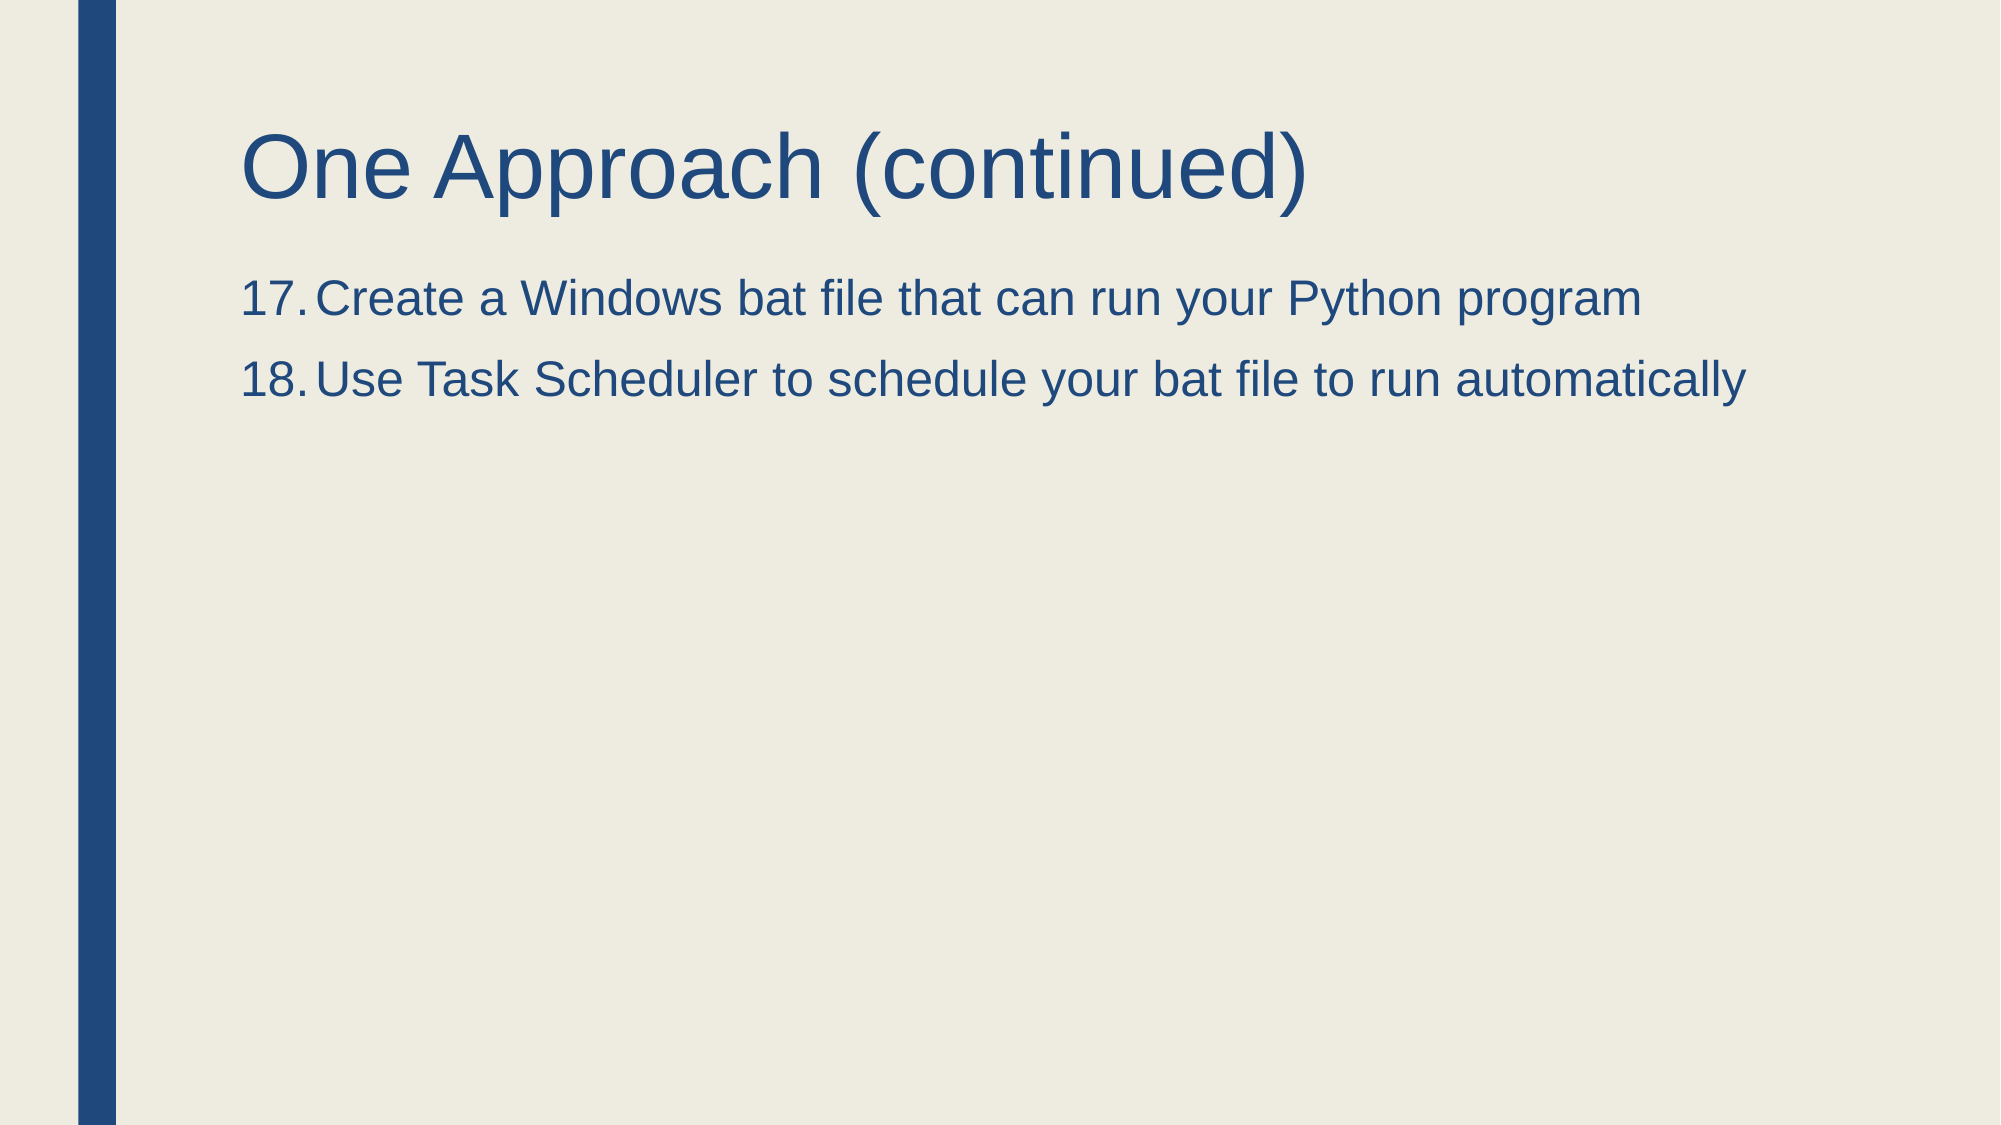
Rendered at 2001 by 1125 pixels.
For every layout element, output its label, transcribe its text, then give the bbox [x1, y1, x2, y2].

title One Approach (continued) [225, 112, 1800, 262]
list Create a Windows bat file that can run your Python program Use Task Scheduler to schedule your bat file to run automatically [225, 262, 1800, 850]
